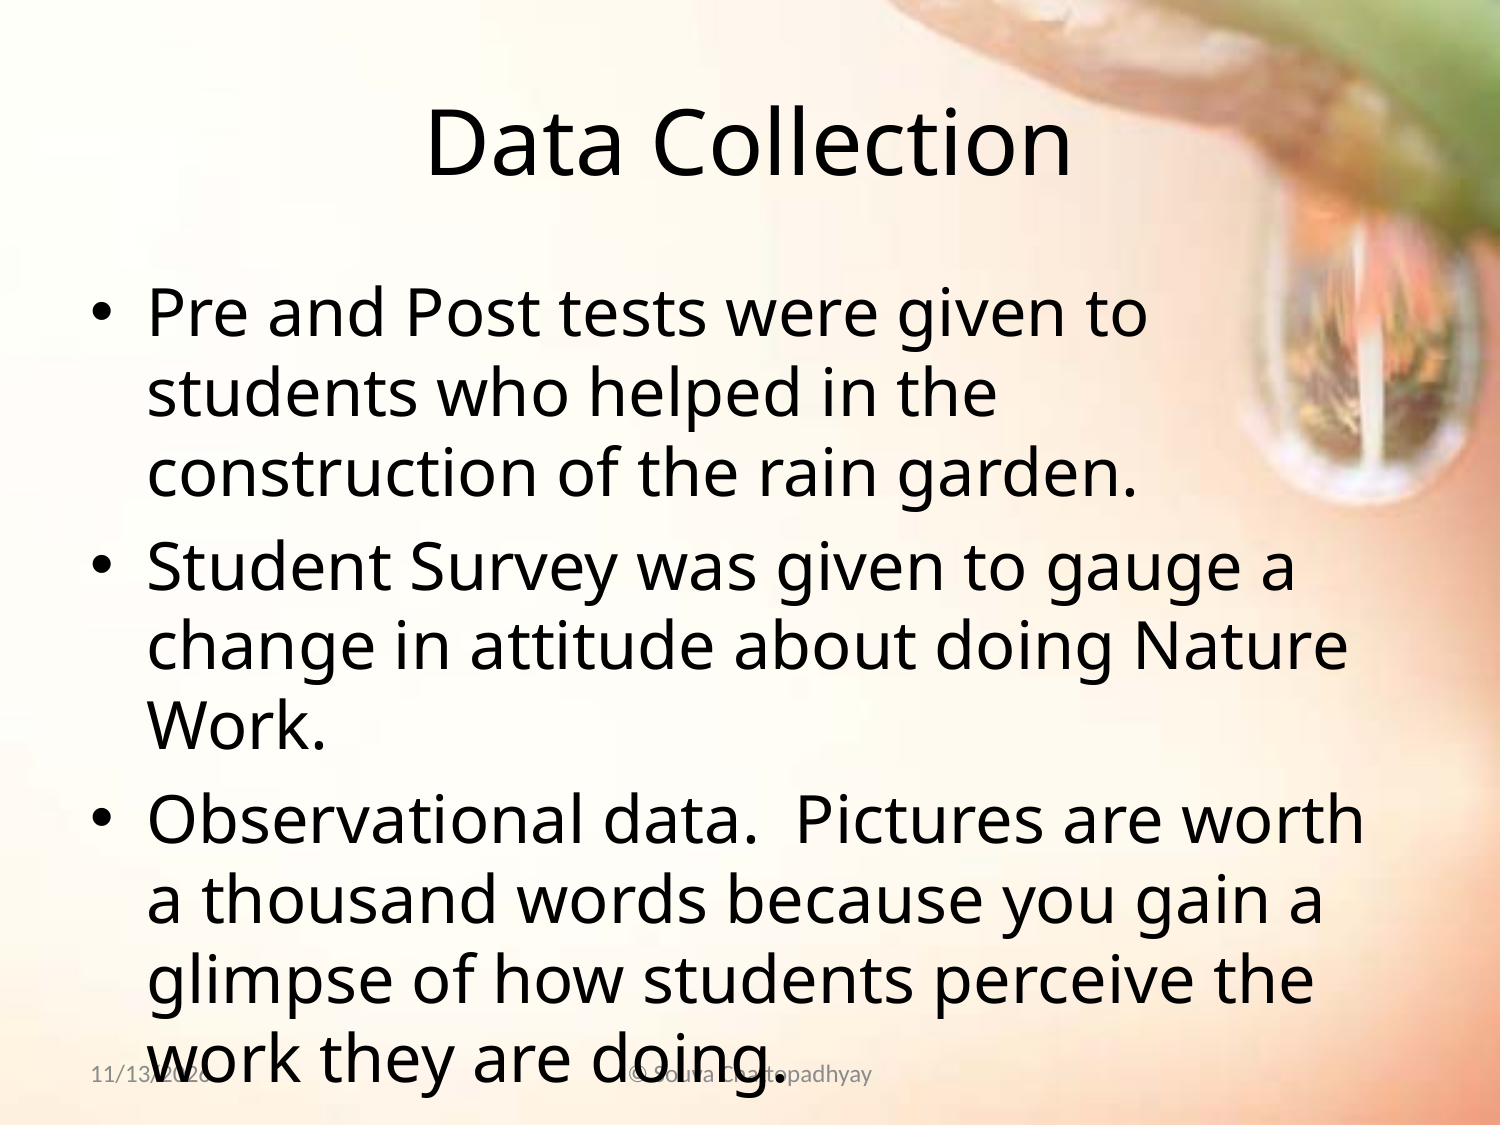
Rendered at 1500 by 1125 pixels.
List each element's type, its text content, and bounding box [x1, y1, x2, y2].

title Data Collection [75, 45, 1425, 233]
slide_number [75, 1042, 425, 1103]
footer © Souva Chattopadhyay [512, 1042, 988, 1103]
picture [0, 0, 1500, 1125]
list Pre and Post tests were given to students who helped in the construction of the rain garden. Student Survey was given to gauge a change in attitude about doing Nature Work. Observational data. Pictures are worth a thousand words because you gain a glimpse of how students perceive the work they are doing. [75, 262, 1425, 1005]
